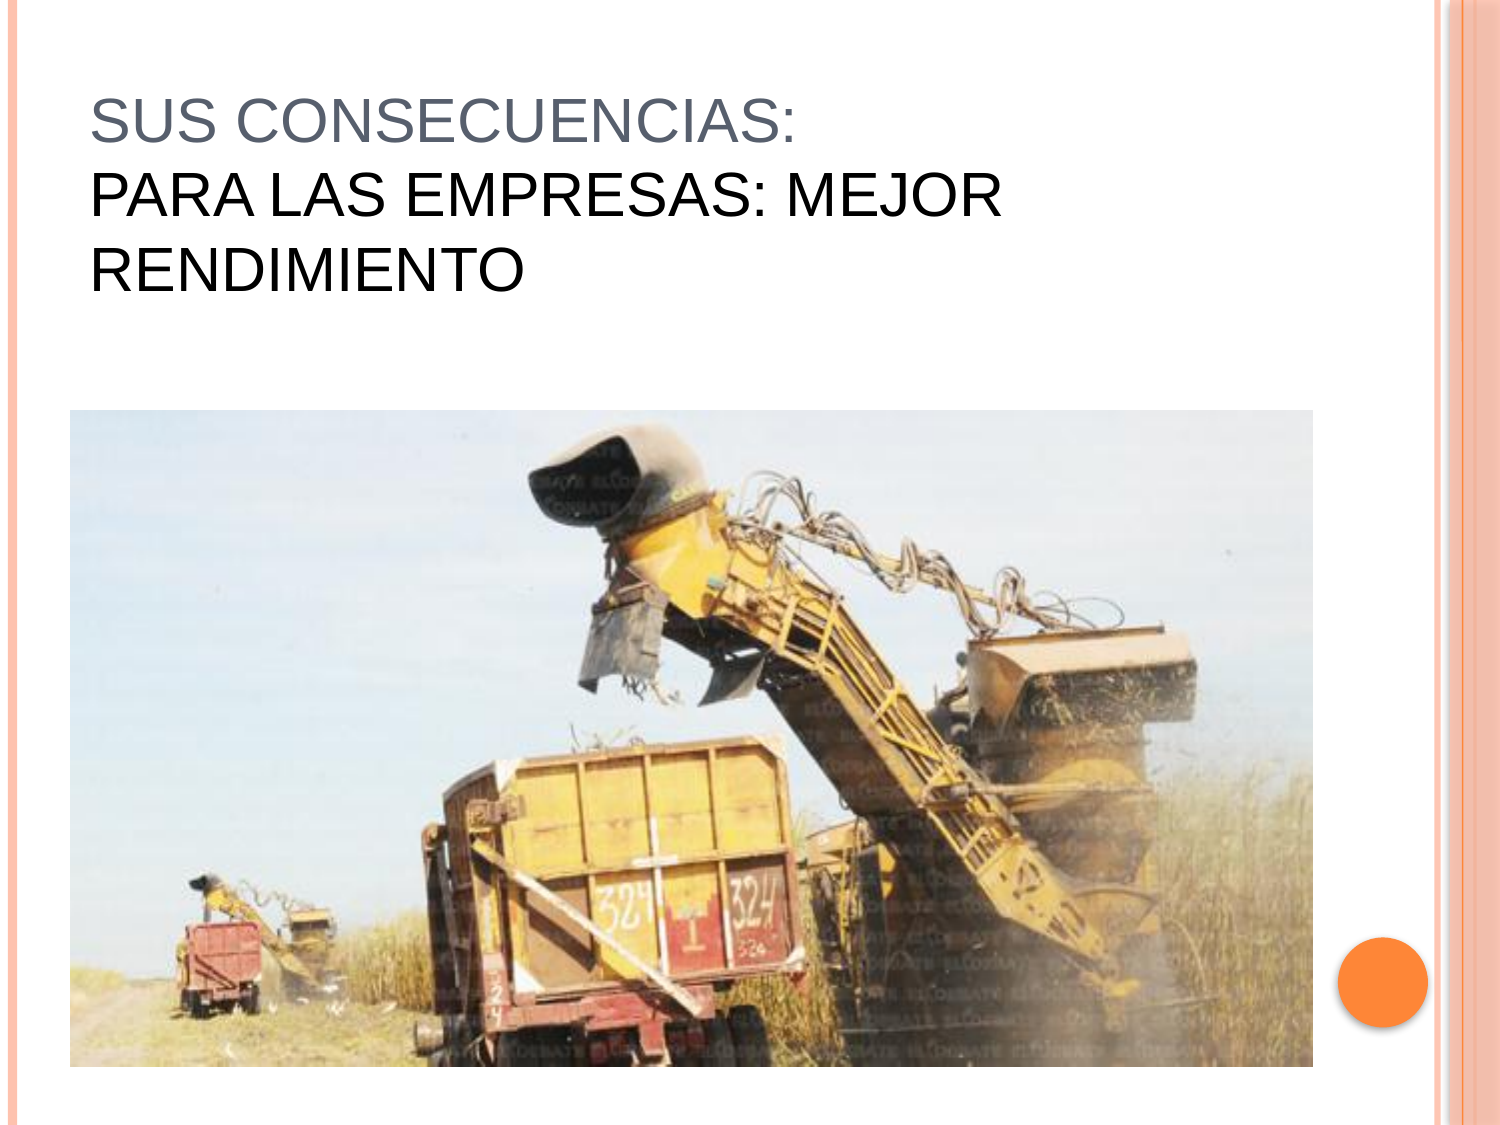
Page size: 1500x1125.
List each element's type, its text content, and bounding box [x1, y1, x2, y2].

title SUS CONSECUENCIAS: para las empresas: mejor rendimiento [75, 45, 1300, 387]
picture [69, 409, 1314, 1067]
